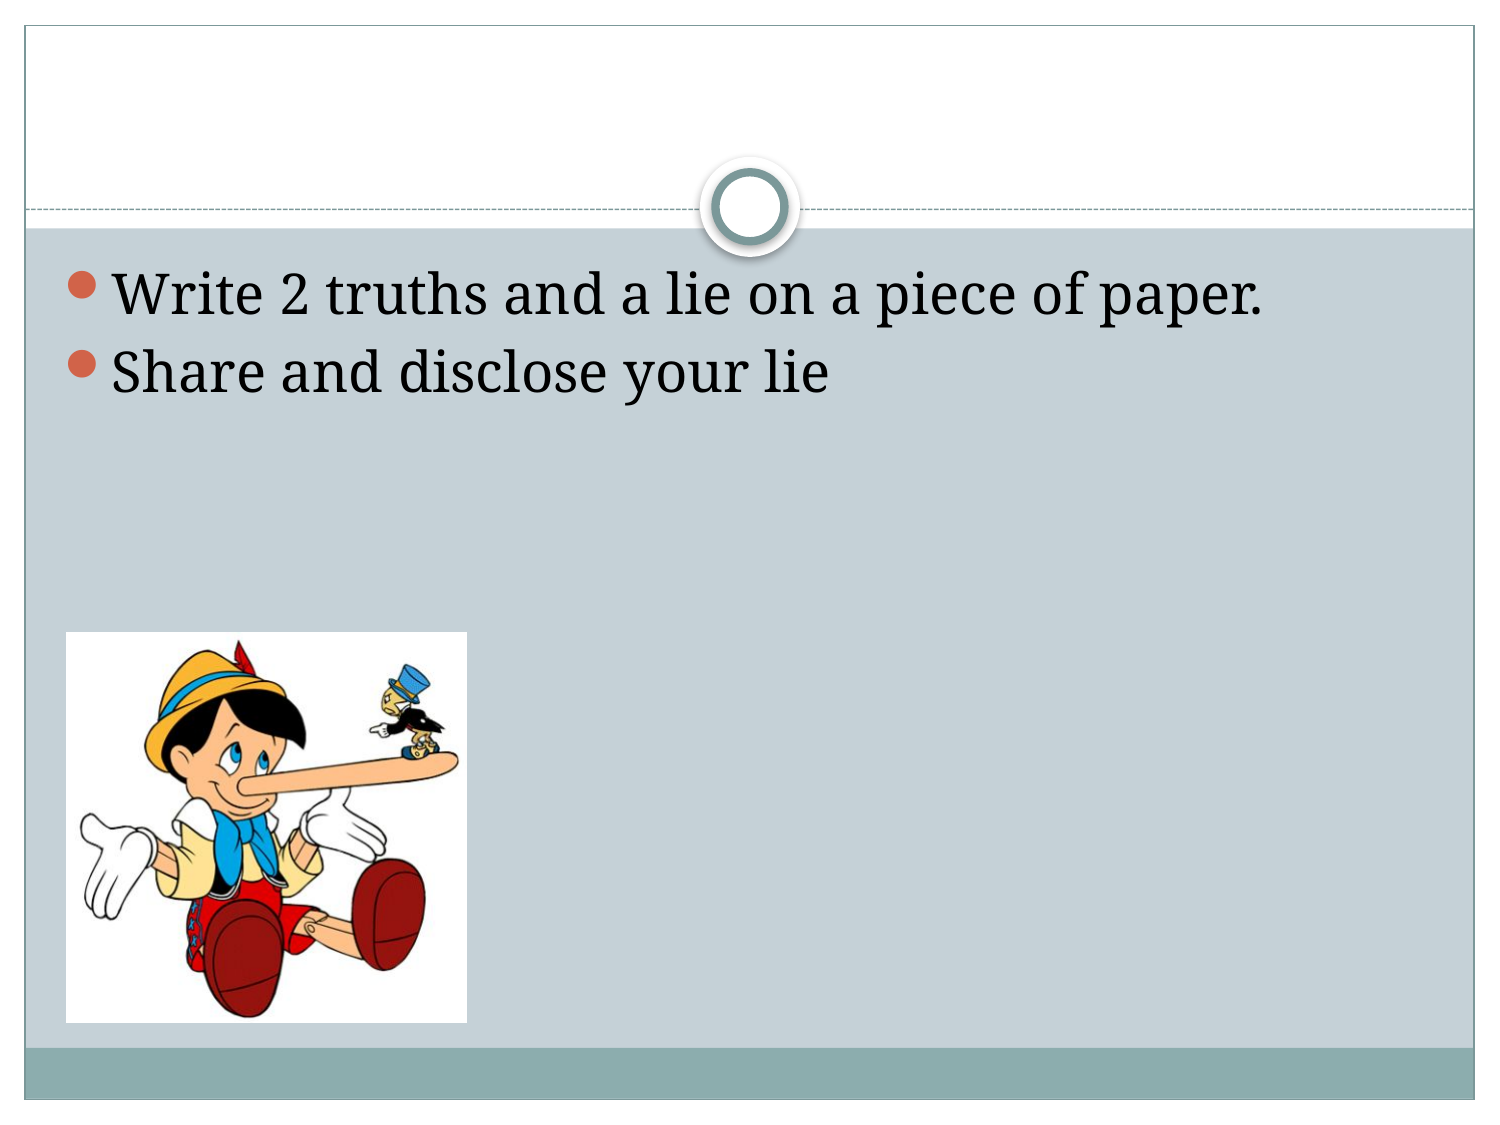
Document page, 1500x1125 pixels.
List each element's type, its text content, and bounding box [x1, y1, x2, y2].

picture [0, 632, 672, 1023]
list Write 2 truths and a lie on a piece of paper. Share and disclose your lie [49, 250, 1445, 1001]
